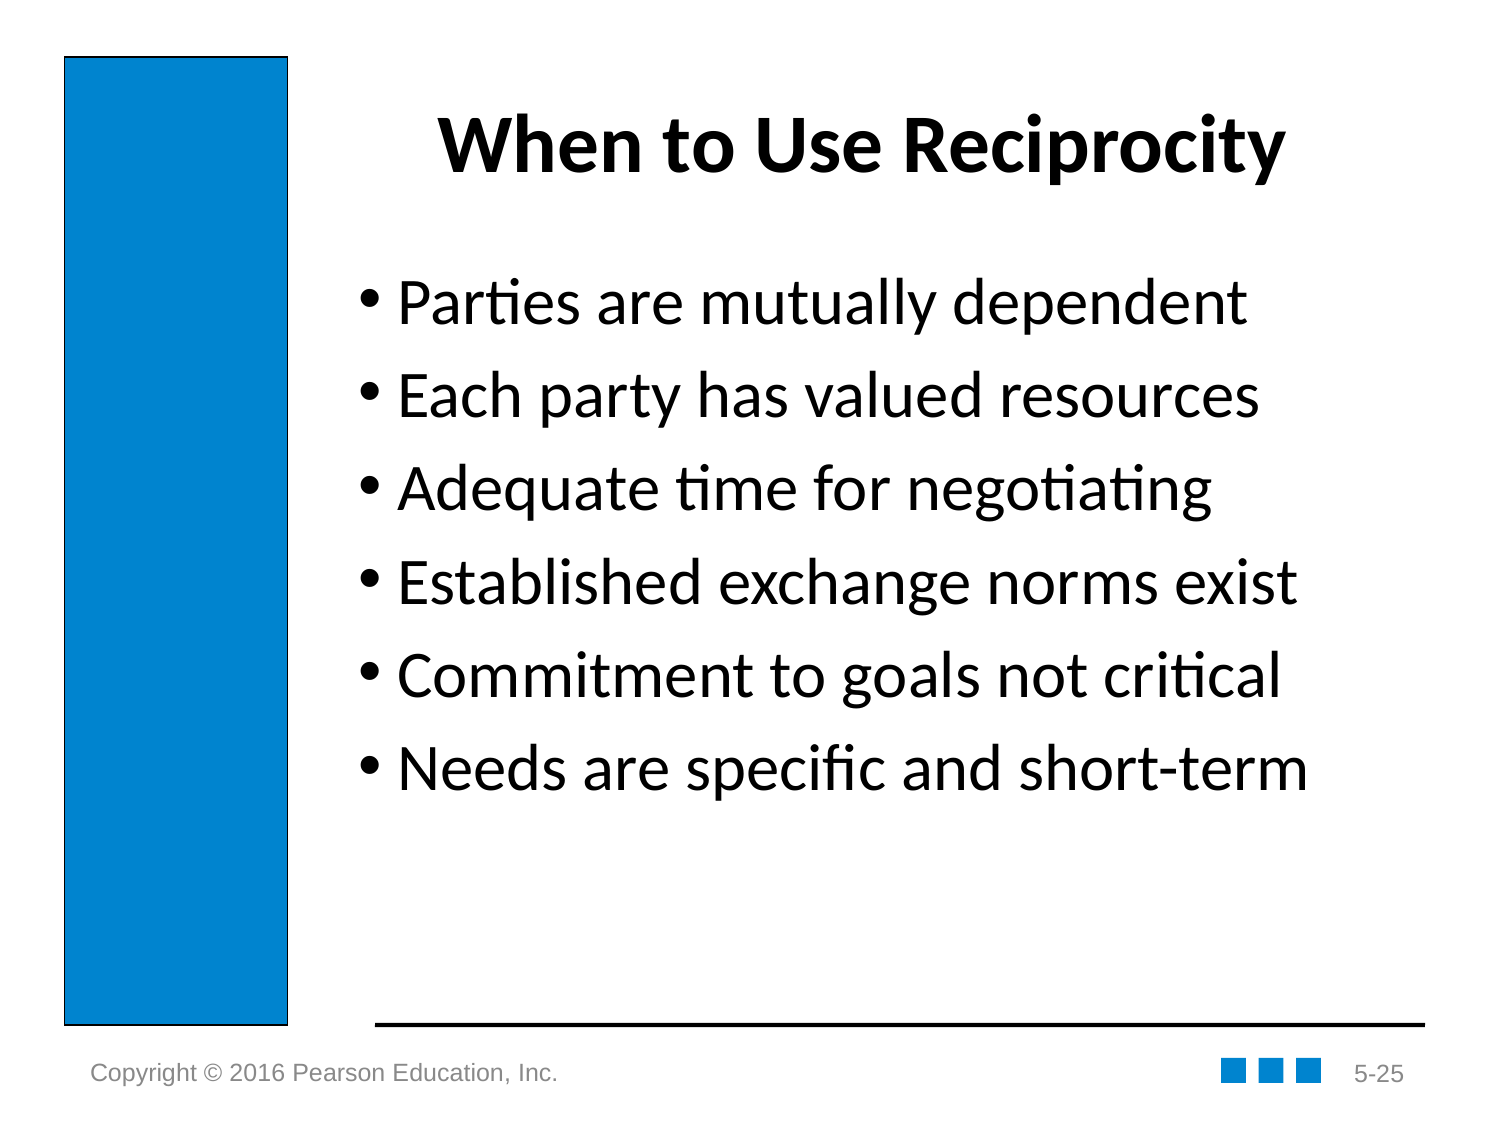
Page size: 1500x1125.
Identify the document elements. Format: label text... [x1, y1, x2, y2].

title When to Use Reciprocity [300, 45, 1425, 233]
list Parties are mutually dependent Each party has valued resources Adequate time for negotiating Established exchange norms exist Commitment to goals not critical Needs are specific and short-term [343, 249, 1457, 888]
text_box [1221, 1057, 1246, 1083]
text_box 5-25 [1333, 1050, 1425, 1095]
text_box [1258, 1057, 1284, 1083]
text_box [64, 56, 288, 1025]
text_box [1296, 1057, 1321, 1083]
text_box Copyright © 2016 Pearson Education, Inc. [75, 1055, 625, 1088]
